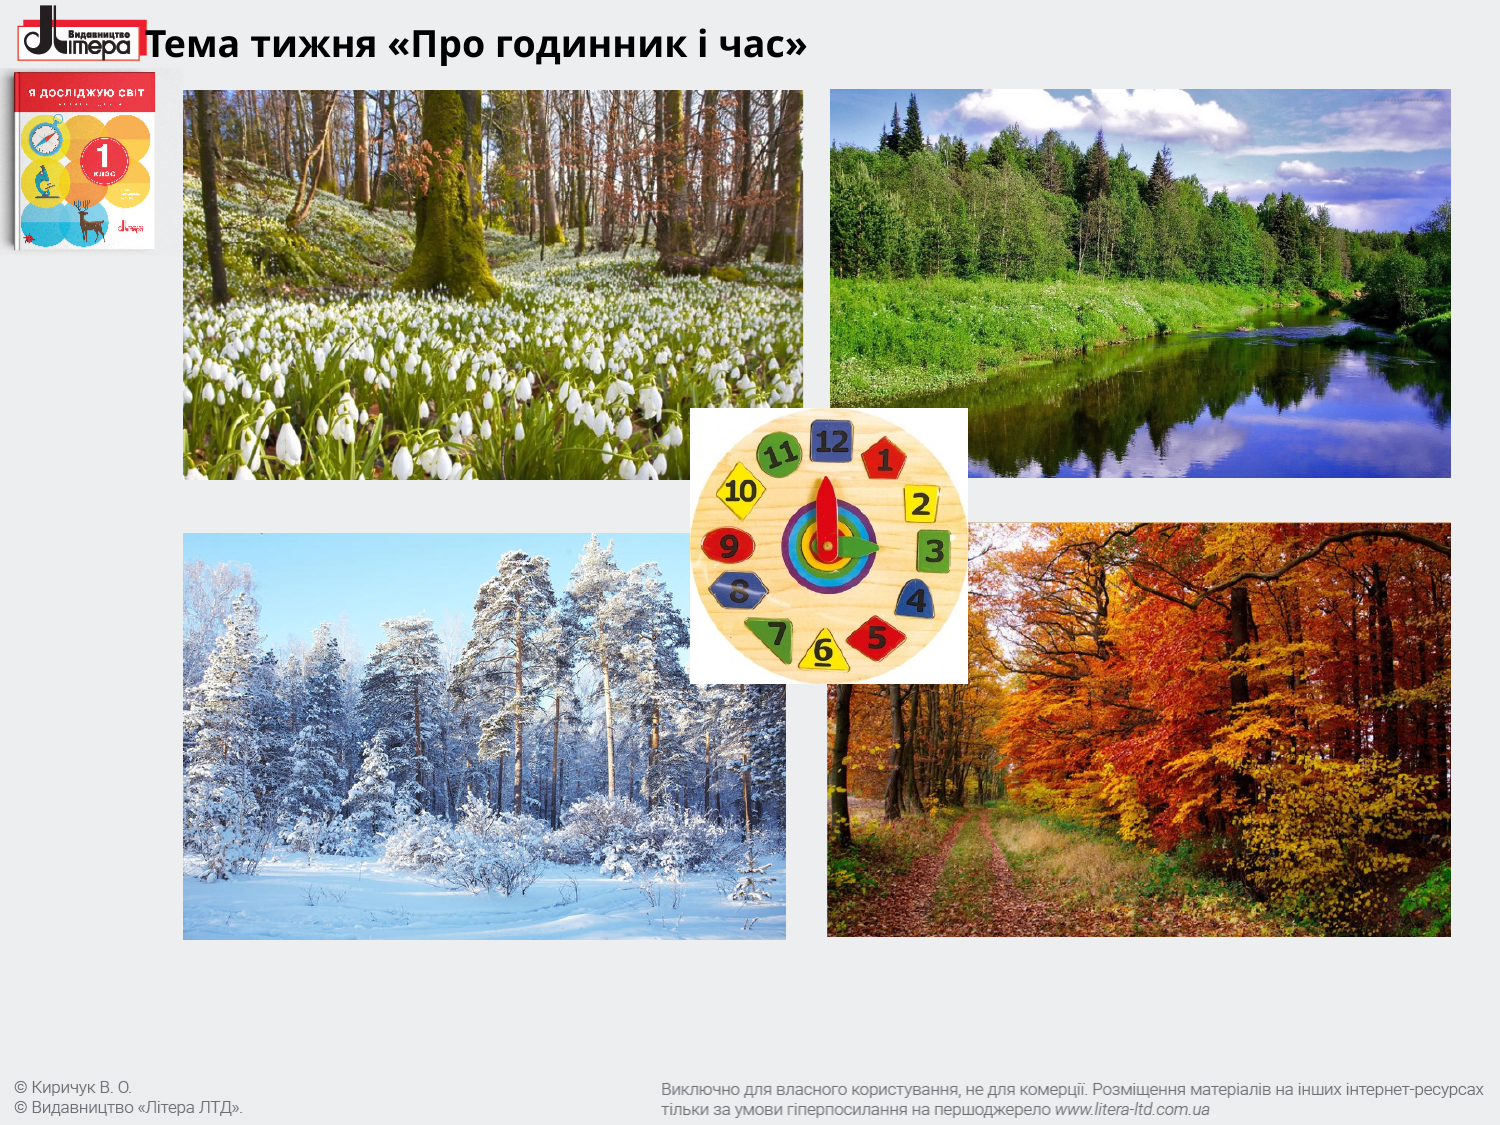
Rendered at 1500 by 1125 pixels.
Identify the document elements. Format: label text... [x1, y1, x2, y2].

text_box Тема тижня «Про годинник і час» [130, 12, 824, 73]
picture [0, 0, 1500, 1125]
